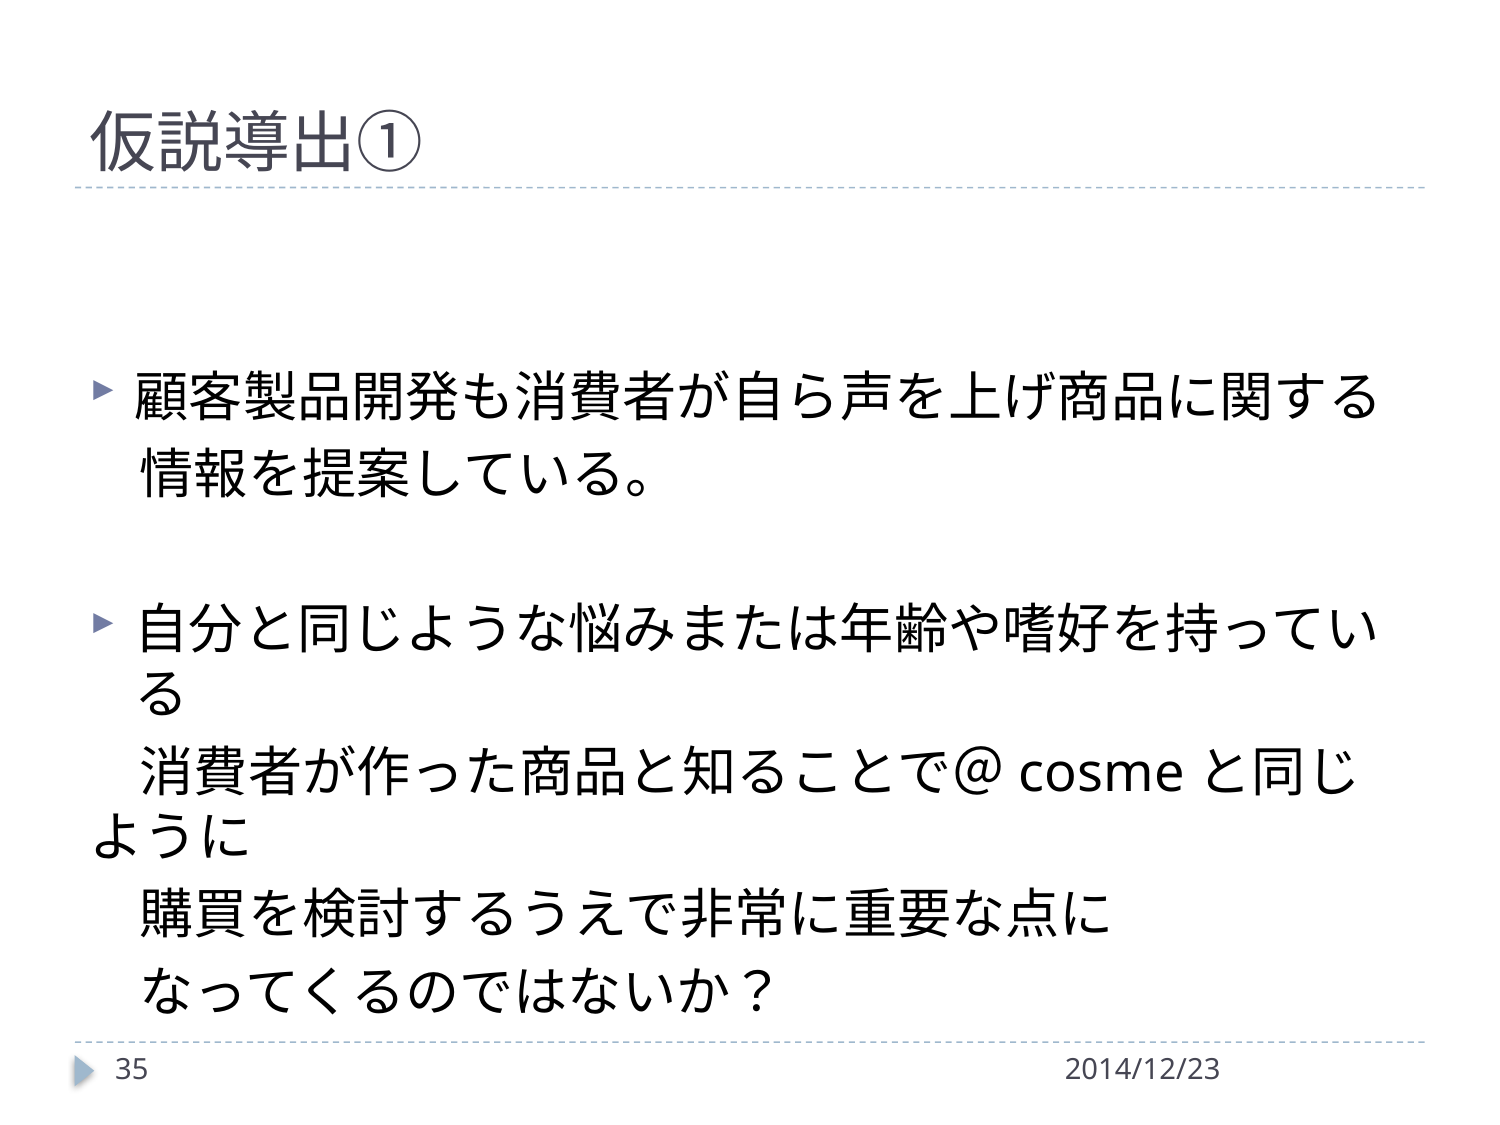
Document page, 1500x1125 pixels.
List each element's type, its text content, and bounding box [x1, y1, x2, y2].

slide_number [1050, 1042, 1426, 1103]
title 仮説導出① [75, 24, 1425, 188]
slide_number 35 [100, 1042, 426, 1103]
list 顧客製品開発も消費者が自ら声を上げ商品に関する 情報を提案している。 自分と同じような悩みまたは年齢や嗜好を持っている 消費者が作った商品と知ることで＠cosmeと同じように 購買を検討するうえで非常に重要な点に なってくるのではないか？ [75, 200, 1425, 1010]
